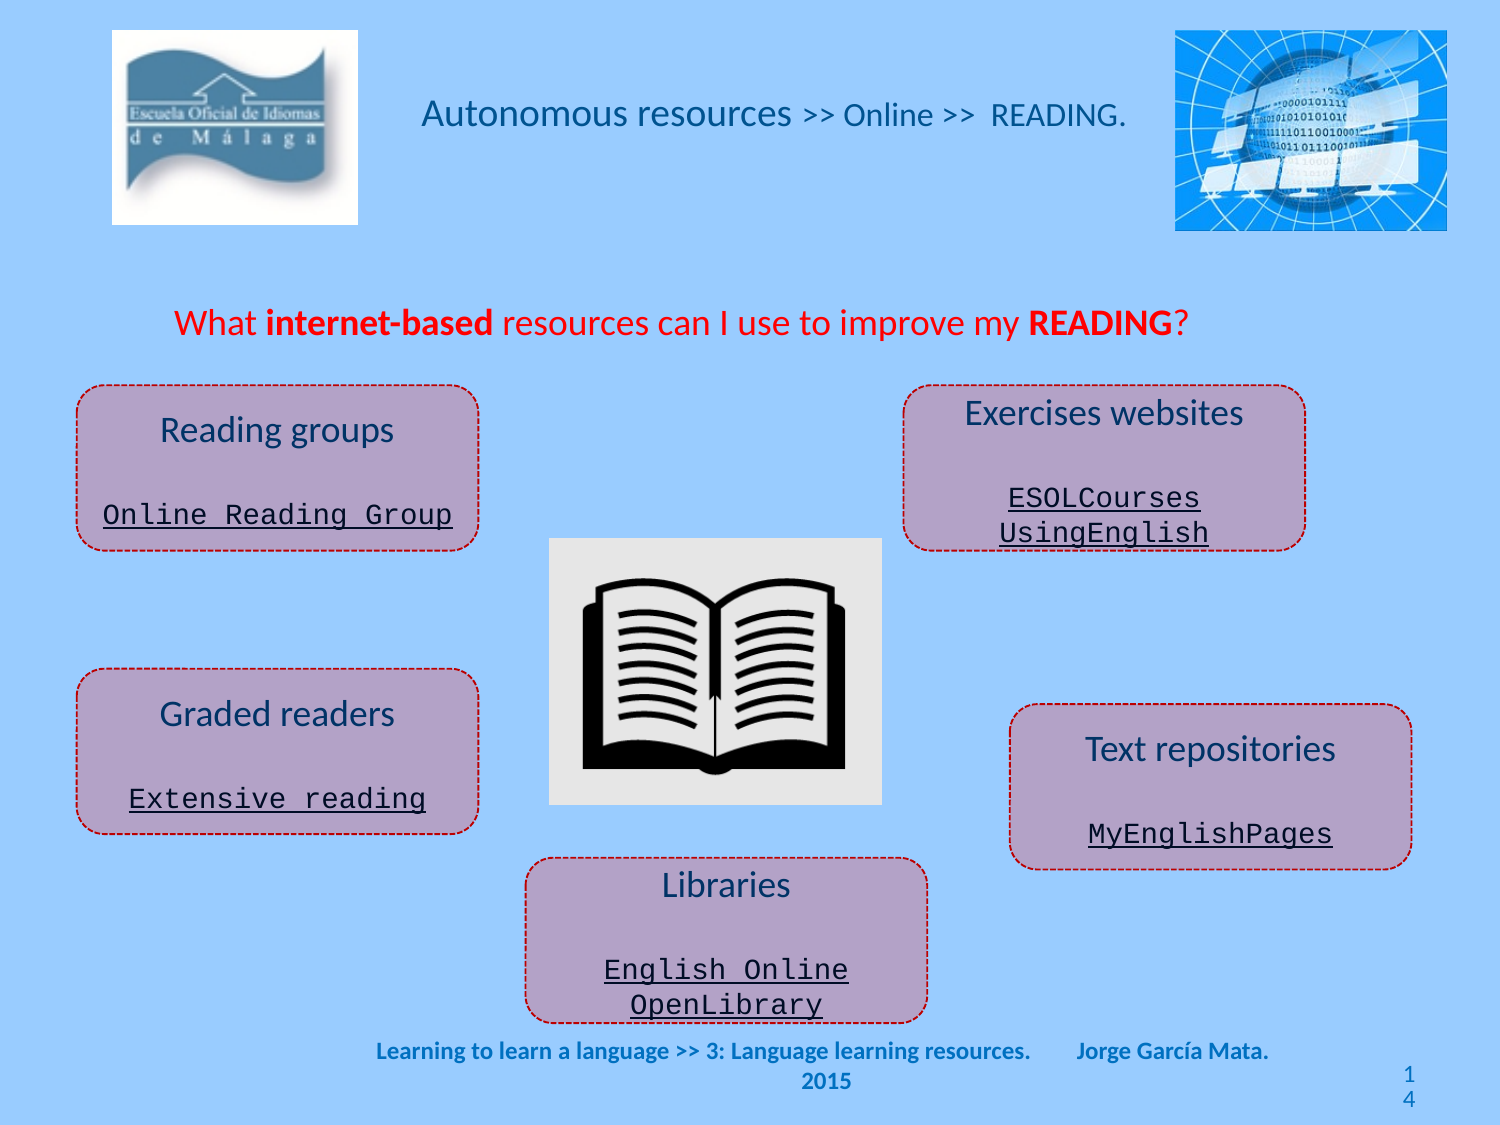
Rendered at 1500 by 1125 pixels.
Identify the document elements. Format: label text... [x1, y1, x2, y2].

text_box Libraries English Online OpenLibrary [524, 856, 929, 1025]
text_box Reading groups Online Reading Group [75, 384, 480, 552]
text_box Text repositories MyEnglishPages [1008, 703, 1413, 871]
text_box Graded readers Extensive reading [75, 667, 480, 836]
title Autonomous resources >> Online >> READING. [371, 30, 1172, 219]
picture [548, 538, 882, 805]
footer Learning to learn a language >> 3: Language learning resources. Jorge García Mata. 2015 [336, 1046, 1317, 1083]
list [111, 30, 359, 225]
slide_number 14 [1387, 1042, 1425, 1103]
text_box What internet-based resources can I use to improve my READING? [159, 290, 1412, 351]
picture [1174, 30, 1448, 231]
text_box Exercises websites ESOLCourses UsingEnglish [902, 384, 1307, 552]
